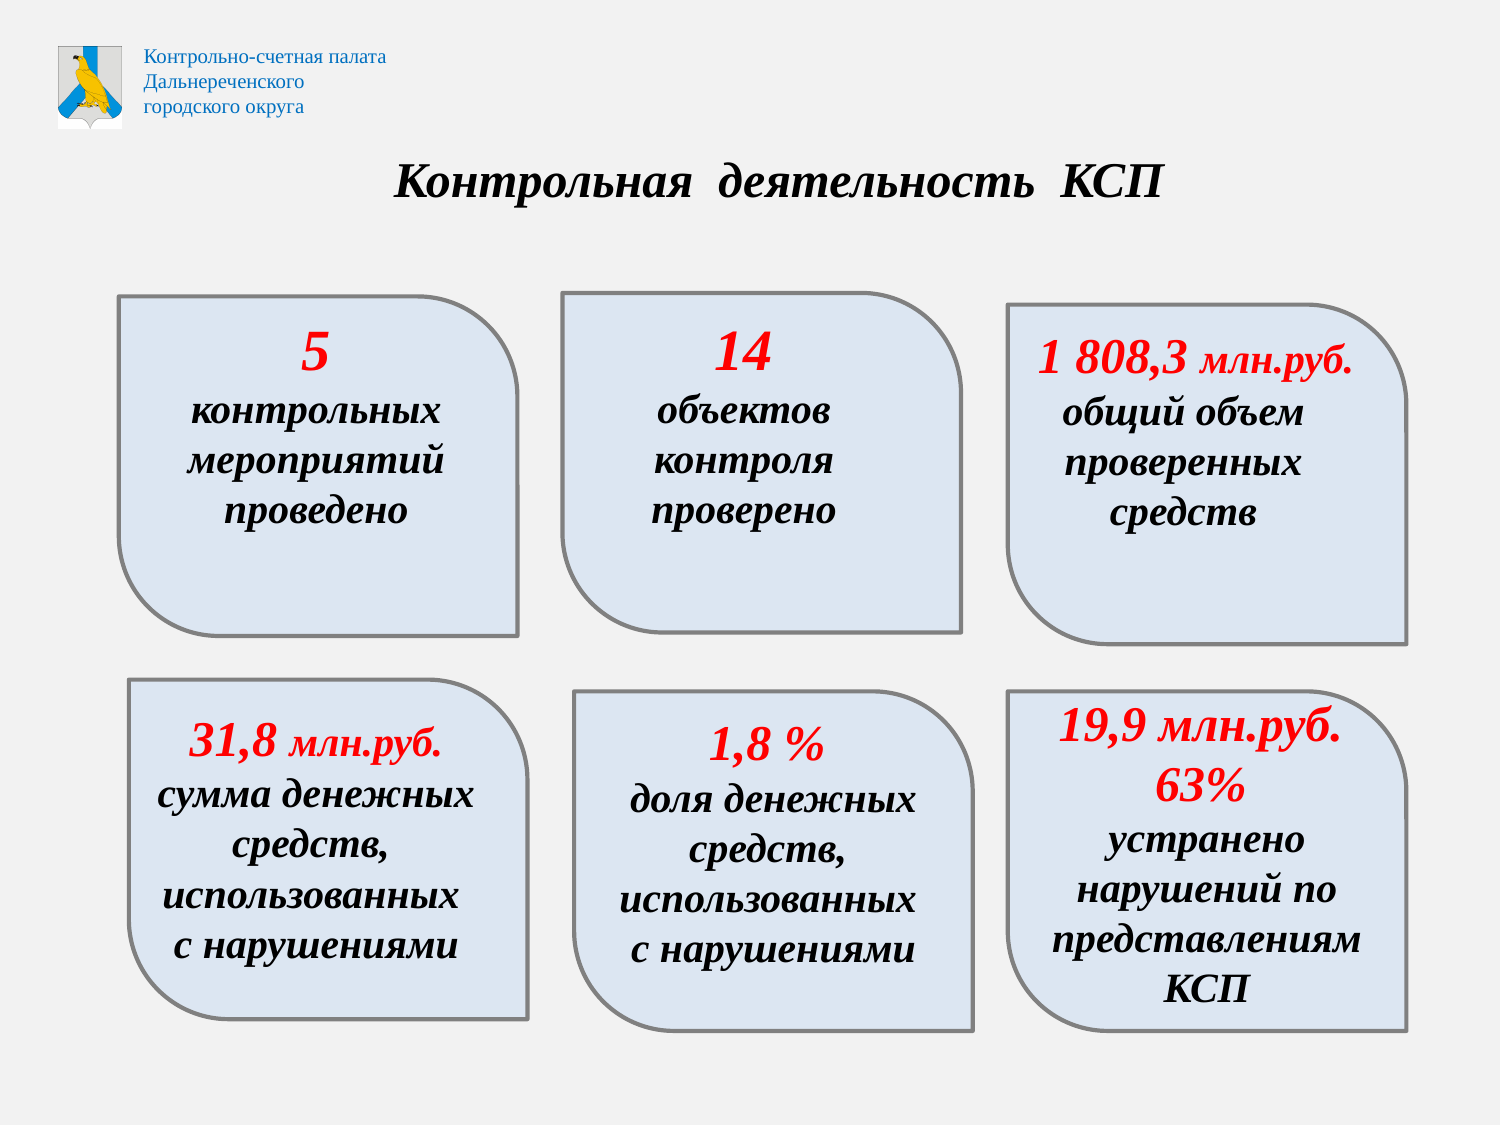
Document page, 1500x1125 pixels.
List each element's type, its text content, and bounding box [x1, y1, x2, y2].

text_box 1,8 % доля денежных средств, использованных с нарушениями [574, 703, 973, 978]
text_box [1005, 302, 1358, 316]
text_box [1005, 325, 1409, 647]
text_box Контрольно-счетная палата Дальнереченского городского округа [128, 35, 411, 125]
text_box 5 контрольных мероприятий проведено [117, 304, 516, 540]
text_box [116, 294, 520, 639]
text_box Контрольная деятельность КСП [140, 140, 1418, 216]
text_box 1 808,3 млн.руб. общий объем проверенных средств [996, 316, 1371, 542]
text_box [560, 290, 912, 304]
text_box 19,9 млн.руб. 63% устранено нарушений по представлениям КСП [1005, 689, 1409, 1034]
text_box [572, 689, 925, 952]
text_box [190, 728, 530, 1022]
picture [58, 46, 123, 130]
text_box [583, 772, 975, 1034]
text_box 14 объектов контроля проверено [550, 304, 938, 540]
text_box [560, 325, 964, 635]
text_box 31,8 млн.руб. сумма денежных средств, использованных с нарушениями [117, 691, 516, 1014]
text_box [126, 677, 479, 691]
